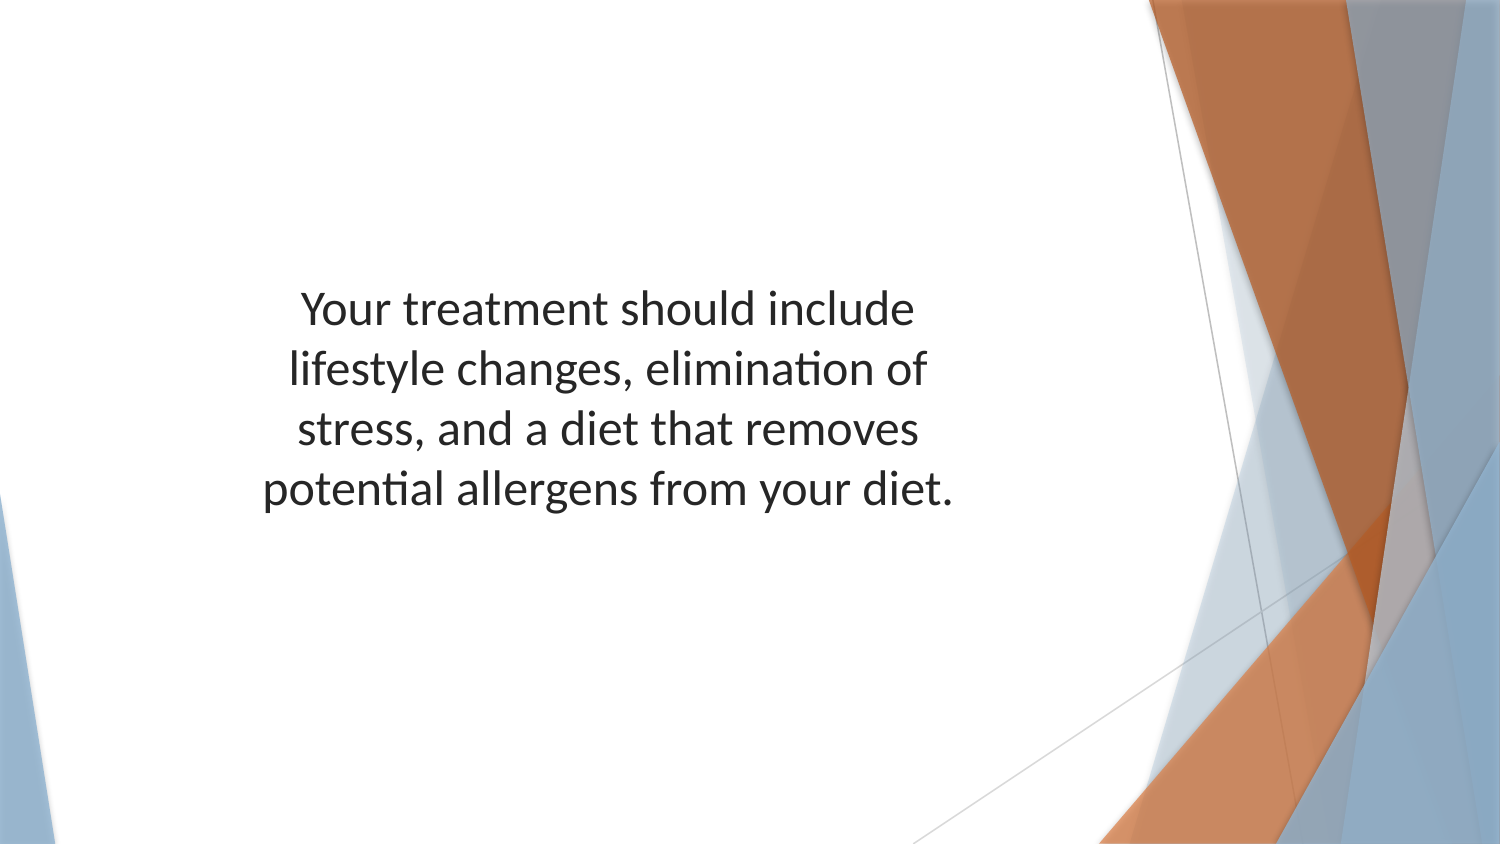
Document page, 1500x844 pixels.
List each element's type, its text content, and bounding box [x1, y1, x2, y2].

list Your treatment should include lifestyle changes, elimination of stress, and a diet that removes potential allergens from your diet. [242, 268, 975, 611]
